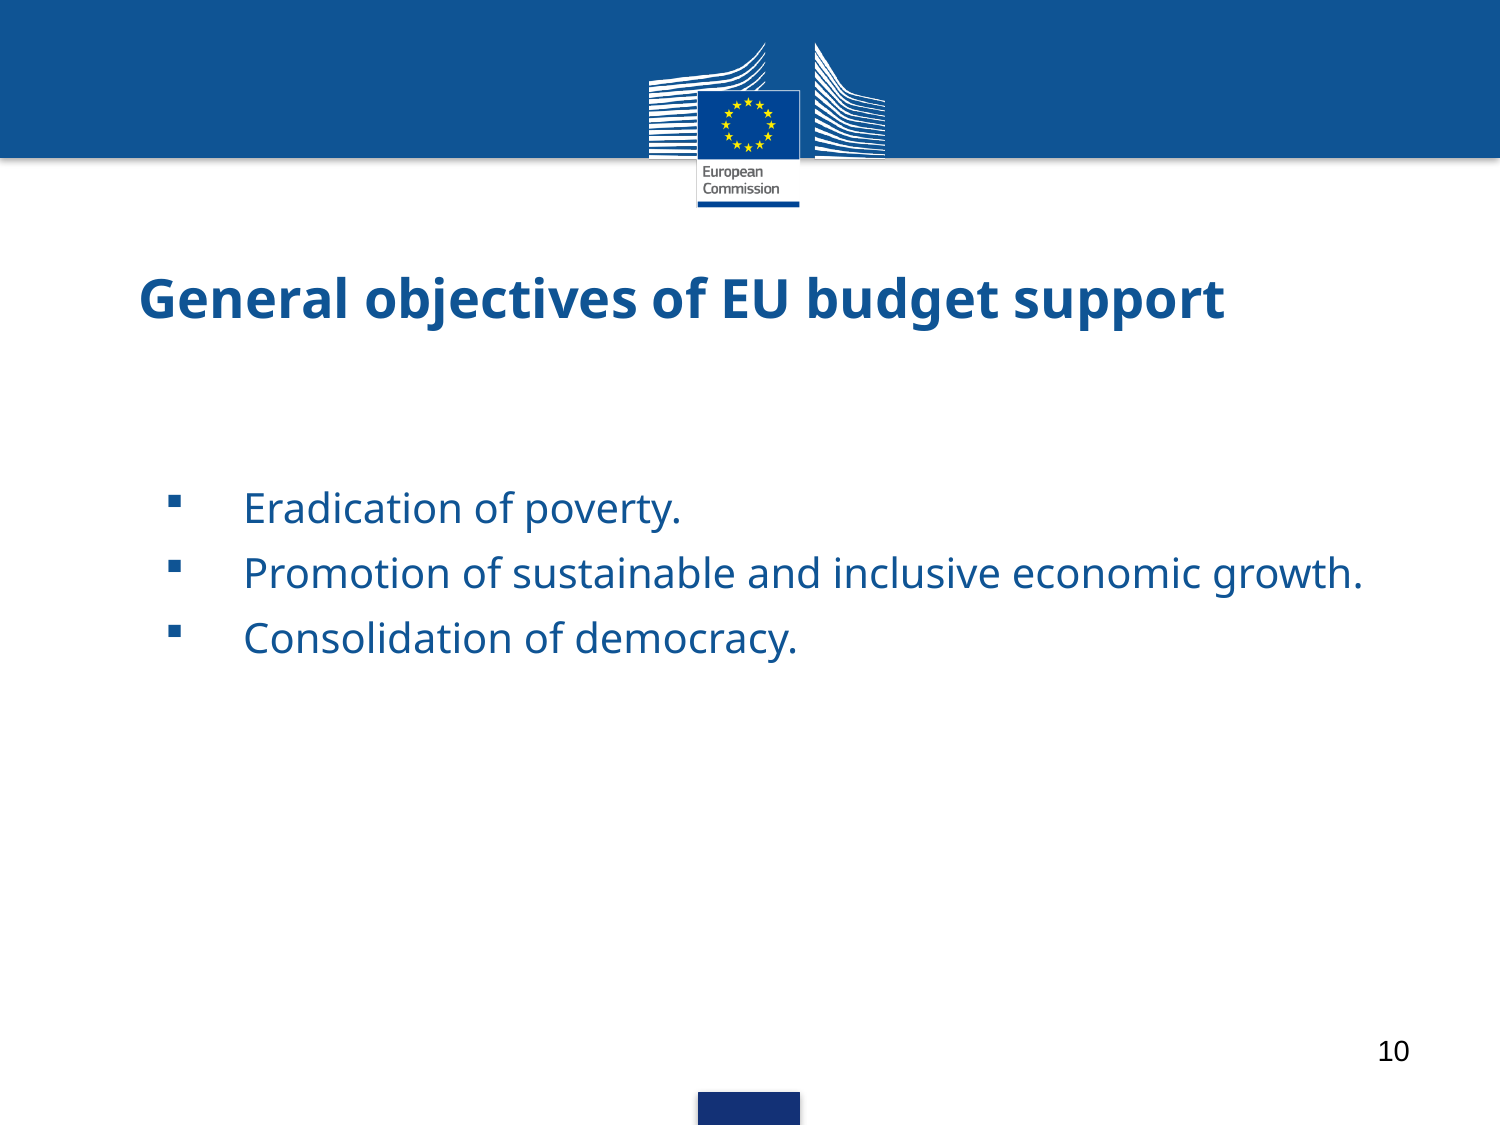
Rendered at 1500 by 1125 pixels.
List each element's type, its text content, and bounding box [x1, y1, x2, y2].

title General objectives of EU budget support [64, 219, 1416, 374]
list Eradication of poverty. Promotion of sustainable and inclusive economic growth. Consolidation of democracy. [74, 408, 1426, 988]
picture [649, 42, 885, 208]
slide_number 10 [1074, 1024, 1426, 1103]
